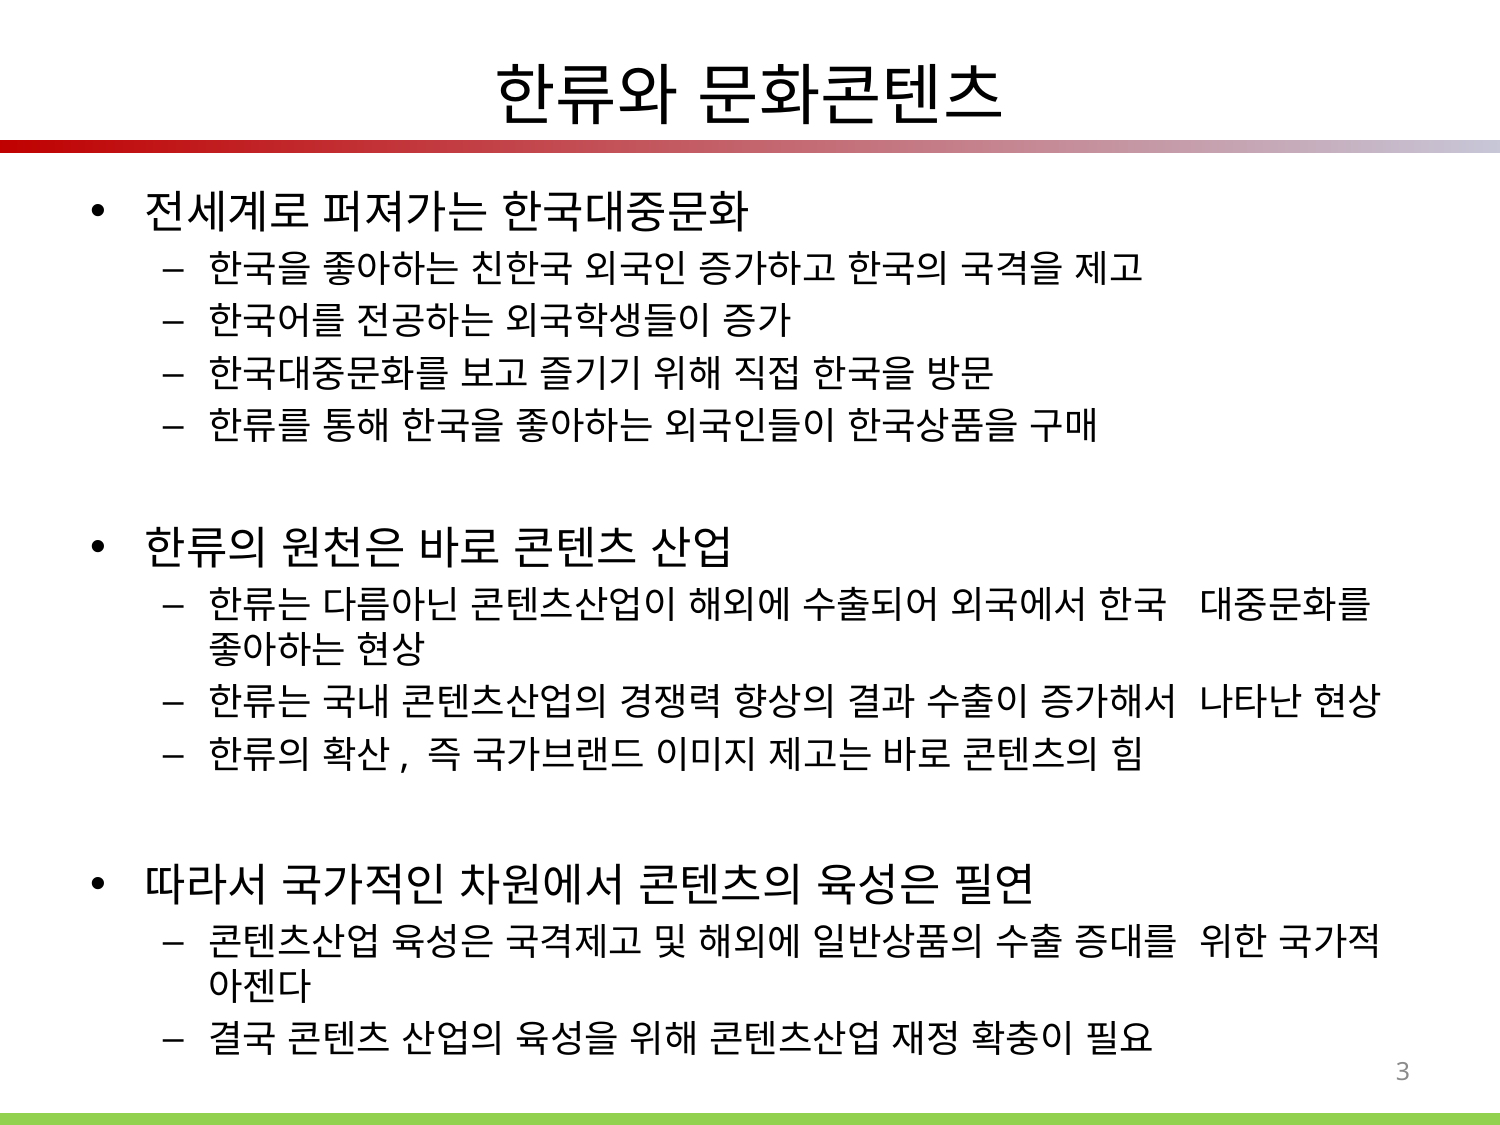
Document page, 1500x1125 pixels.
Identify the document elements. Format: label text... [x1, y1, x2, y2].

slide_number 3 [1074, 1042, 1425, 1103]
title 한류와 문화콘텐츠 [74, 44, 1426, 141]
list 전세계로 퍼져가는 한국대중문화 한국을 좋아하는 친한국 외국인 증가하고 한국의 국격을 제고 한국어를 전공하는 외국학생들이 증가 한국대중문화를 보고 즐기기 위해 직접 한국을 방문 한류를 통해 한국을 좋아하는 외국인들이 한국상품을 구매 한류의 원천은 바로 콘텐츠 산업 한류는 다름아닌 콘텐츠산업이 해외에 수출되어 외국에서 한국 대중문화를 좋아하는 현상 한류는 국내 콘텐츠산업의 경쟁력 향상의 결과 수출이 증가해서 나타난 현상 한류의 확산, 즉 국가브랜드 이미지 제고는 바로 콘텐츠의 힘 따라서 국가적인 차원에서 콘텐츠의 육성은 필연 콘텐츠산업 육성은 국격제고 및 해외에 일반상품의 수출 증대를 위한 국가적 아젠다 결국 콘텐츠 산업의 육성을 위해 콘텐츠산업 재정 확충이 필요 [74, 175, 1426, 1083]
